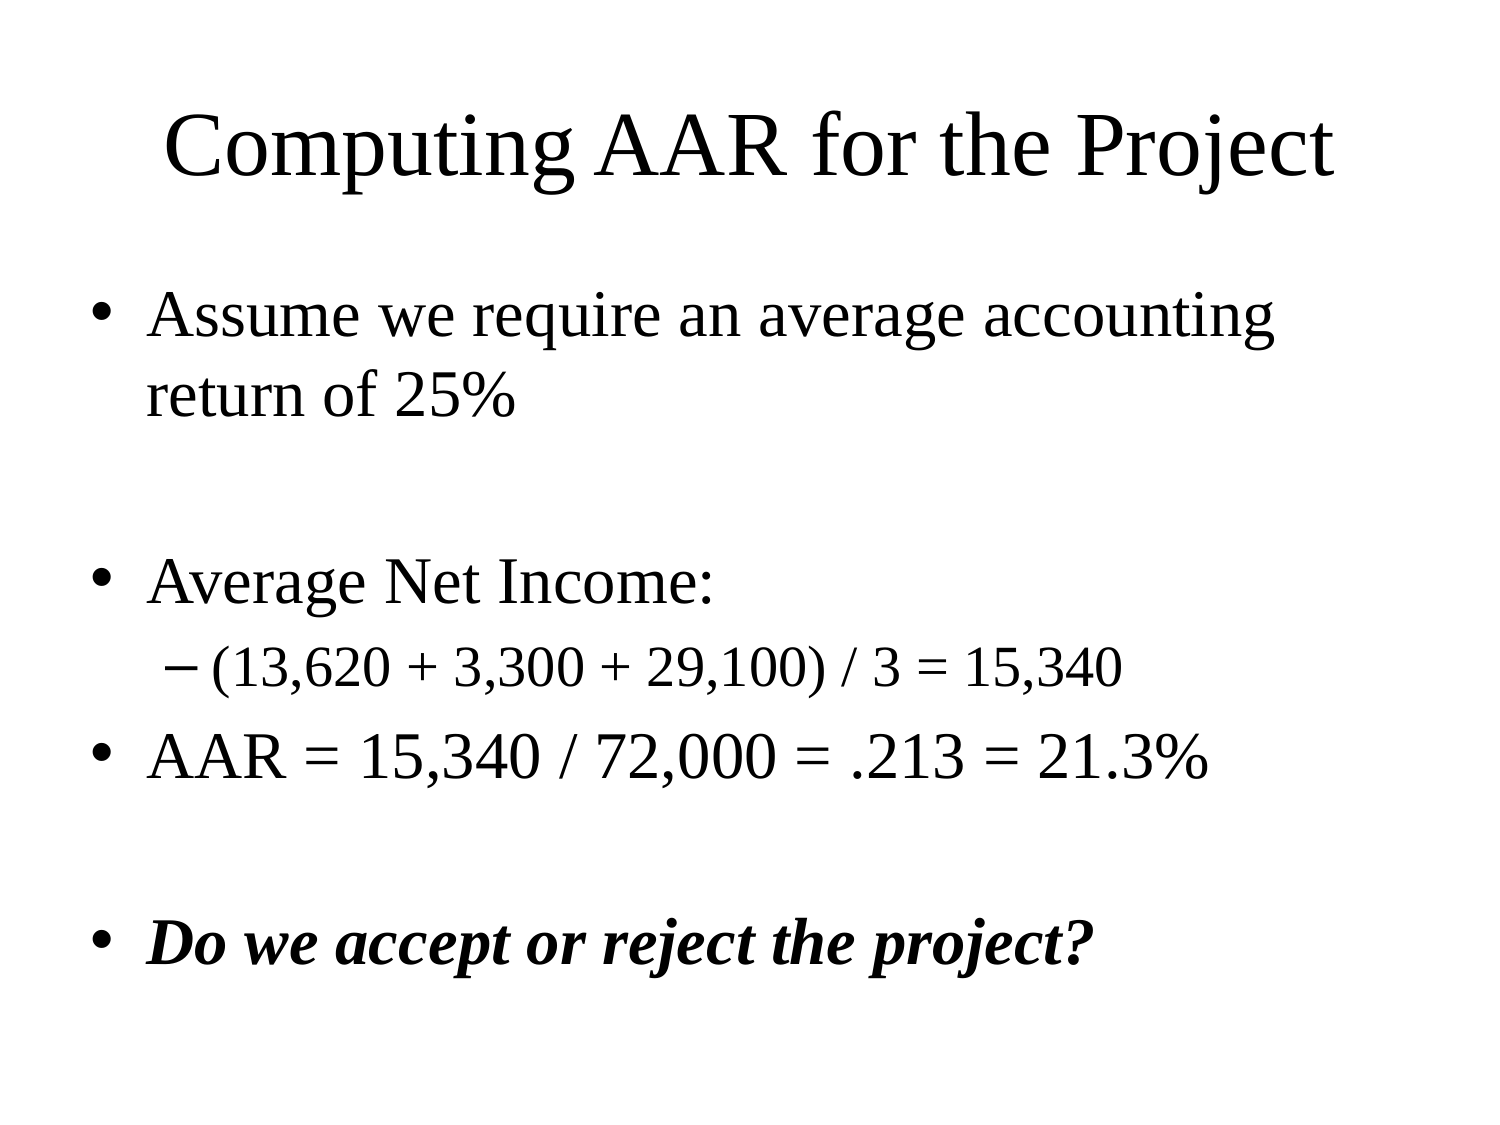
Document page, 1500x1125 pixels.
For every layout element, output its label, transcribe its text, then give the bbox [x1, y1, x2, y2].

list Assume we require an average accounting return of 25% Average Net Income: (13,620 + 3,300 + 29,100) / 3 = 15,340 AAR = 15,340 / 72,000 = .213 = 21.3% Do we accept or reject the project? [75, 262, 1425, 1005]
title Computing AAR for the Project [75, 45, 1425, 233]
